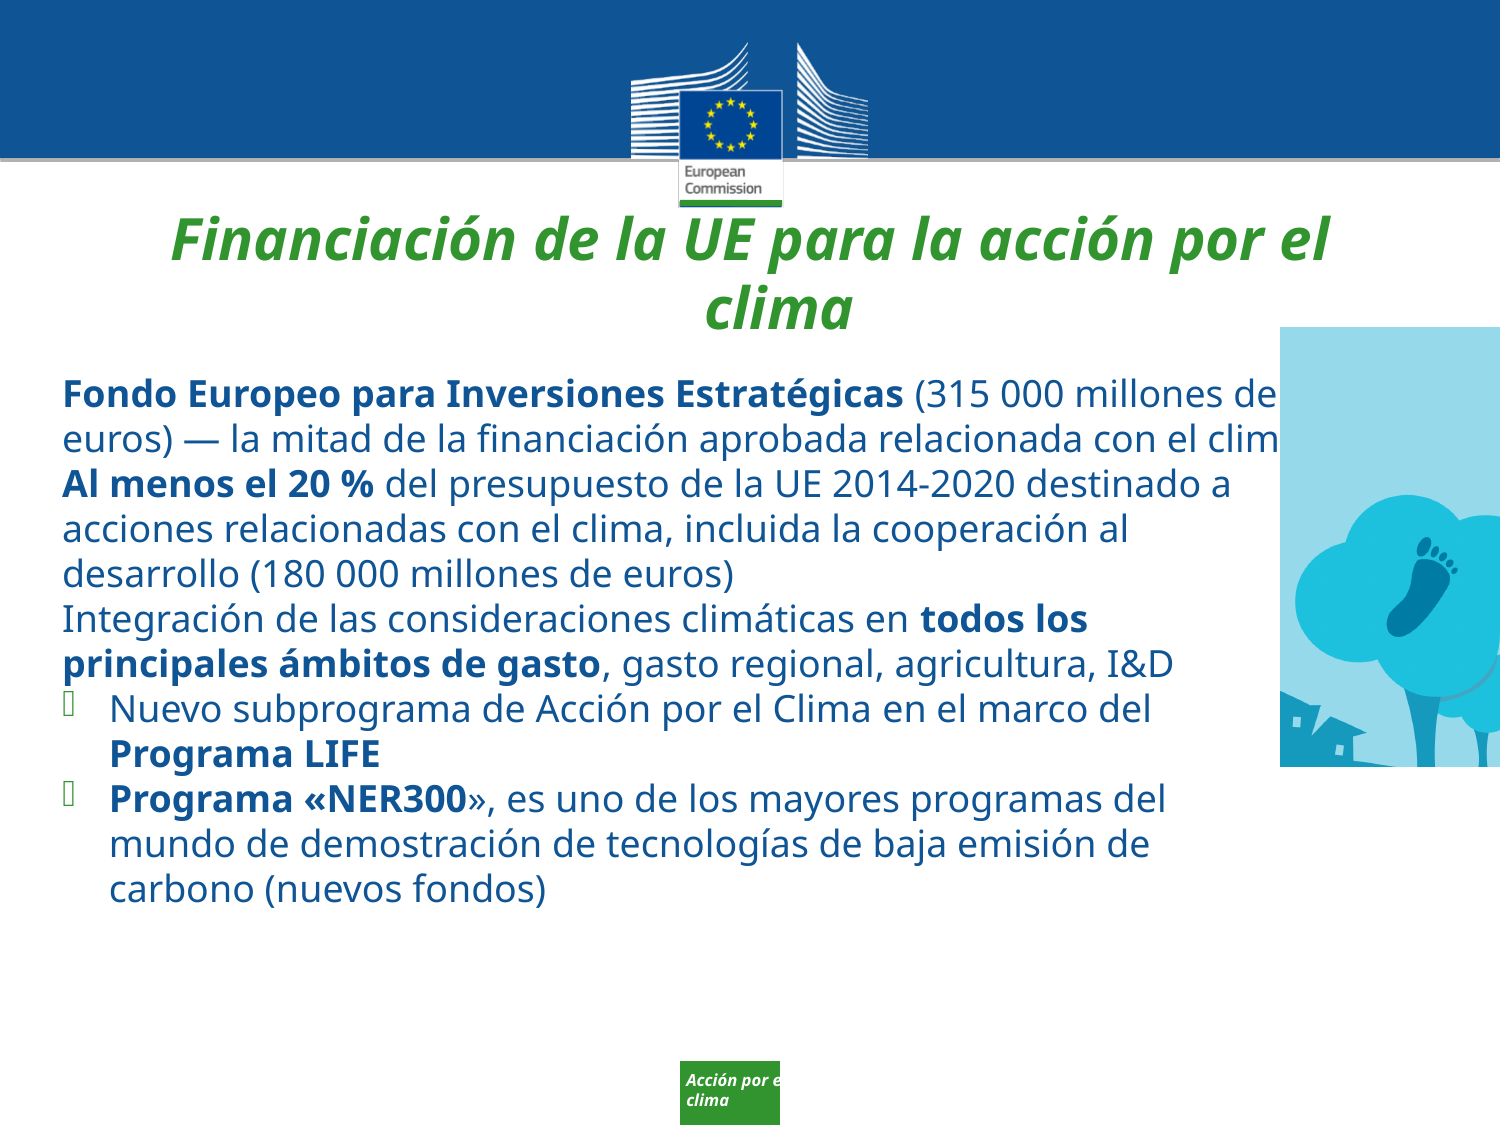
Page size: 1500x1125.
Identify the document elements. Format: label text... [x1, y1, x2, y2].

picture [631, 42, 868, 208]
text_box Fondo Europeo para Inversiones Estratégicas (315 000 millones de euros) — la mitad de la financiación aprobada relacionada con el clima Al menos el 20 % del presupuesto de la UE 2014-2020 destinado a acciones relacionadas con el clima, incluida la cooperación al desarrollo (180 000 millones de euros) Integración de las consideraciones climáticas en todos los principales ámbitos de gasto, gasto regional, agricultura, I&D Nuevo subprograma de Acción por el Clima en el marco del Programa LIFE Programa «NER300», es uno de los mayores programas del mundo de demostración de tecnologías de baja emisión de carbono (nuevos fondos) [47, 363, 1317, 1075]
text_box Financiación de la UE para la acción por el clima [75, 212, 1425, 331]
picture [1280, 327, 1500, 767]
